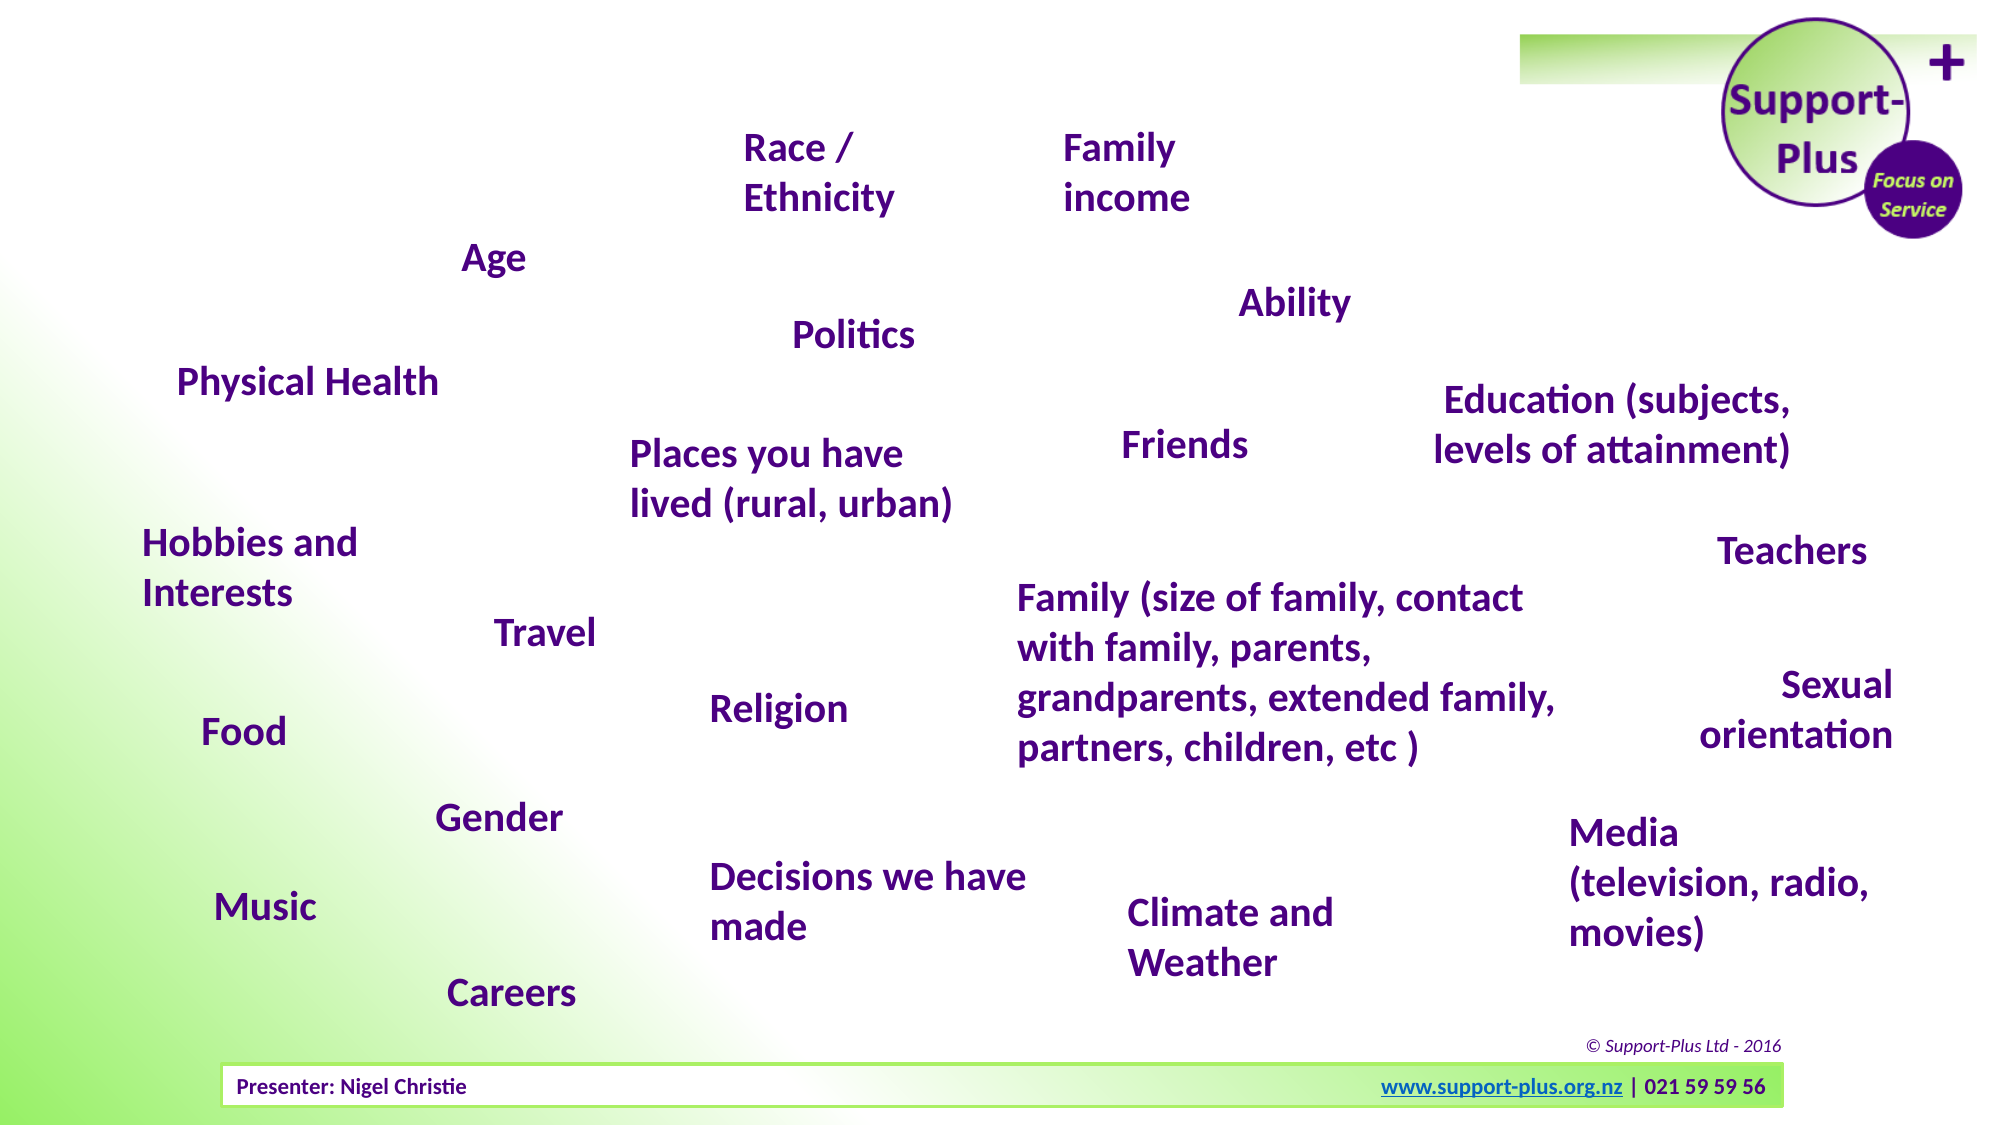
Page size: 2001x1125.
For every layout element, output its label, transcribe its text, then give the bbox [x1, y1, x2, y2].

text_box Friends [1106, 409, 1321, 475]
text_box Decisions we have made [694, 841, 1049, 957]
text_box Hobbies and Interests [127, 507, 517, 623]
text_box Age [446, 222, 672, 287]
text_box Ability [1223, 267, 1445, 333]
text_box Religion [694, 673, 954, 739]
text_box Sexual orientation [1597, 649, 1909, 765]
text_box Politics [777, 299, 1003, 365]
text_box Presenter: Nigel Christie www.support-plus.org.nz | 021 59 59 56 [221, 1063, 1783, 1107]
text_box Gender [420, 782, 704, 848]
text_box Careers [432, 957, 686, 1023]
text_box Race / Ethnicity [728, 112, 954, 228]
text_box Teachers [1702, 515, 1953, 581]
text_box © Support-Plus Ltd - 2016 [1570, 1026, 1819, 1064]
text_box Family (size of family, contact with family, parents, grandparents, extended family, partners, children, etc ) [1002, 562, 1626, 778]
text_box Education (subjects, levels of attainment) [1389, 364, 1806, 480]
text_box Music [198, 871, 479, 936]
text_box Family income [1048, 112, 1308, 228]
text_box Places you have lived (rural, urban) [615, 418, 979, 534]
text_box Climate and Weather [1112, 876, 1445, 992]
text_box Media (television, radio, movies) [1553, 797, 1885, 962]
text_box Travel [478, 597, 741, 663]
text_box Physical Health [162, 346, 498, 411]
picture [1514, 15, 1983, 246]
text_box Food [186, 696, 473, 761]
